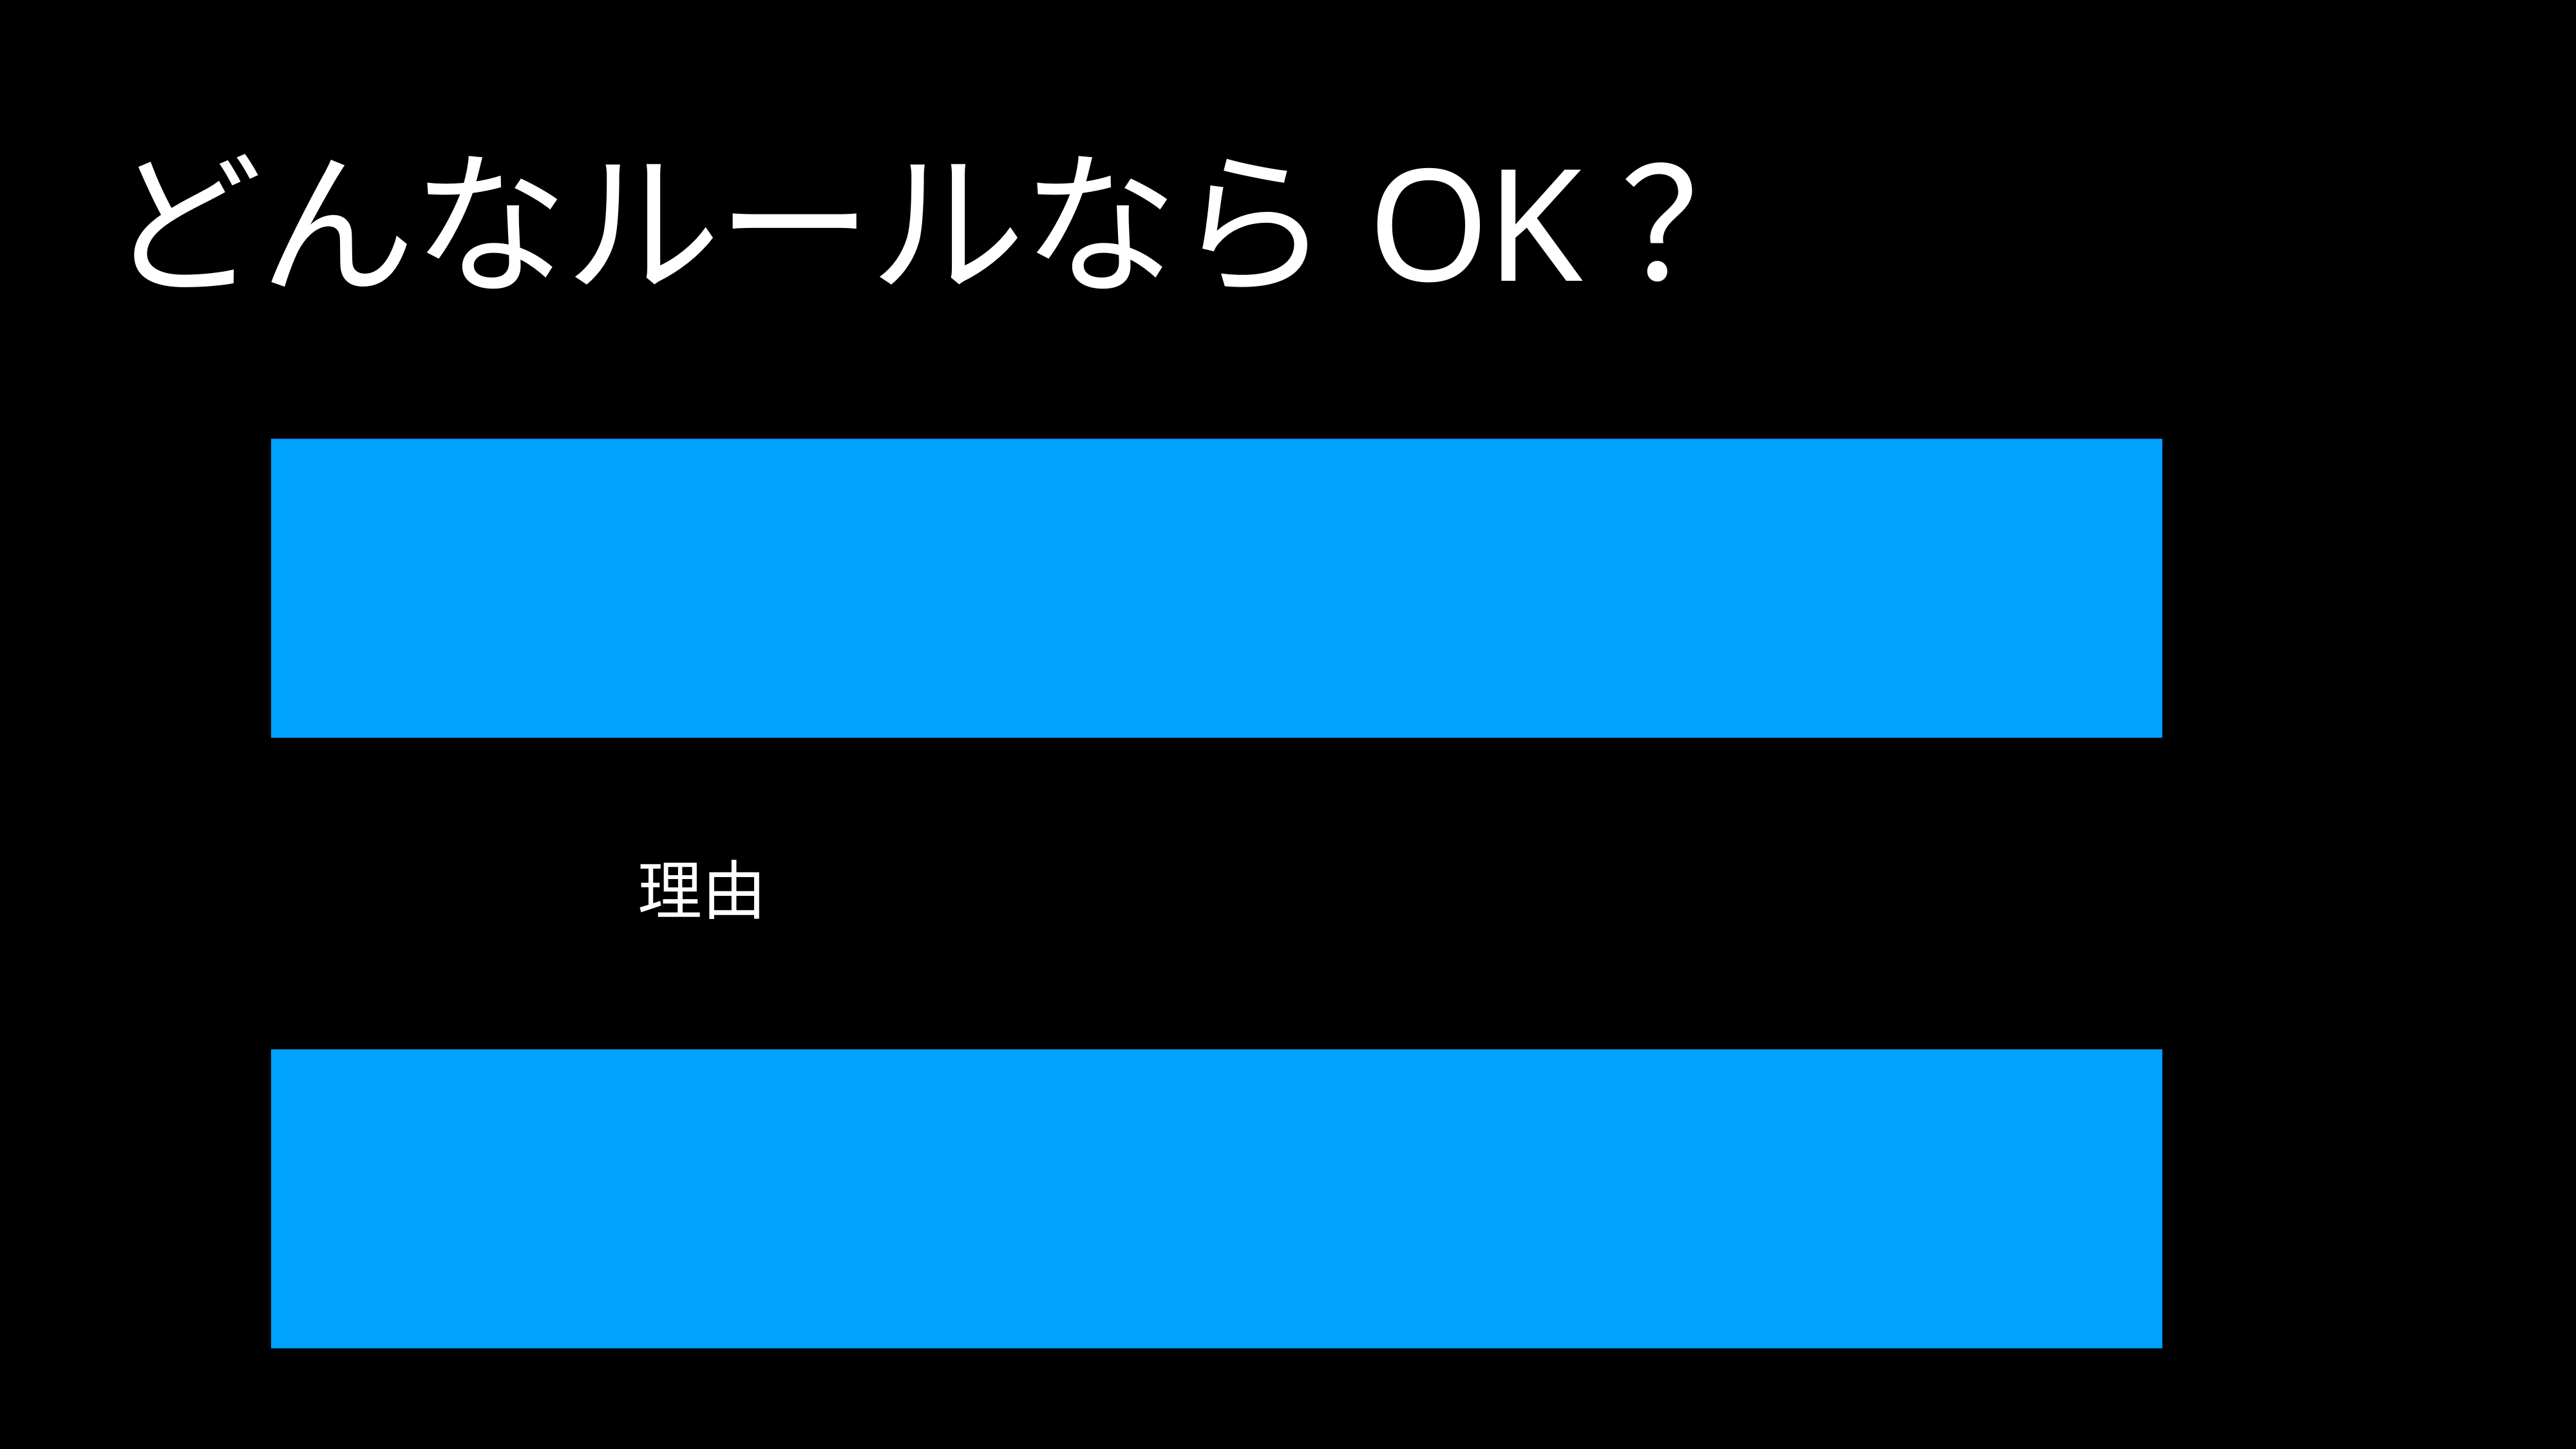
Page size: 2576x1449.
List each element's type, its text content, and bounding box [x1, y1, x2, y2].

title どんなルールならOK？ [101, 0, 2423, 482]
text_box 理由 [632, 853, 772, 934]
text_box [270, 439, 2163, 738]
text_box [270, 1049, 2163, 1349]
